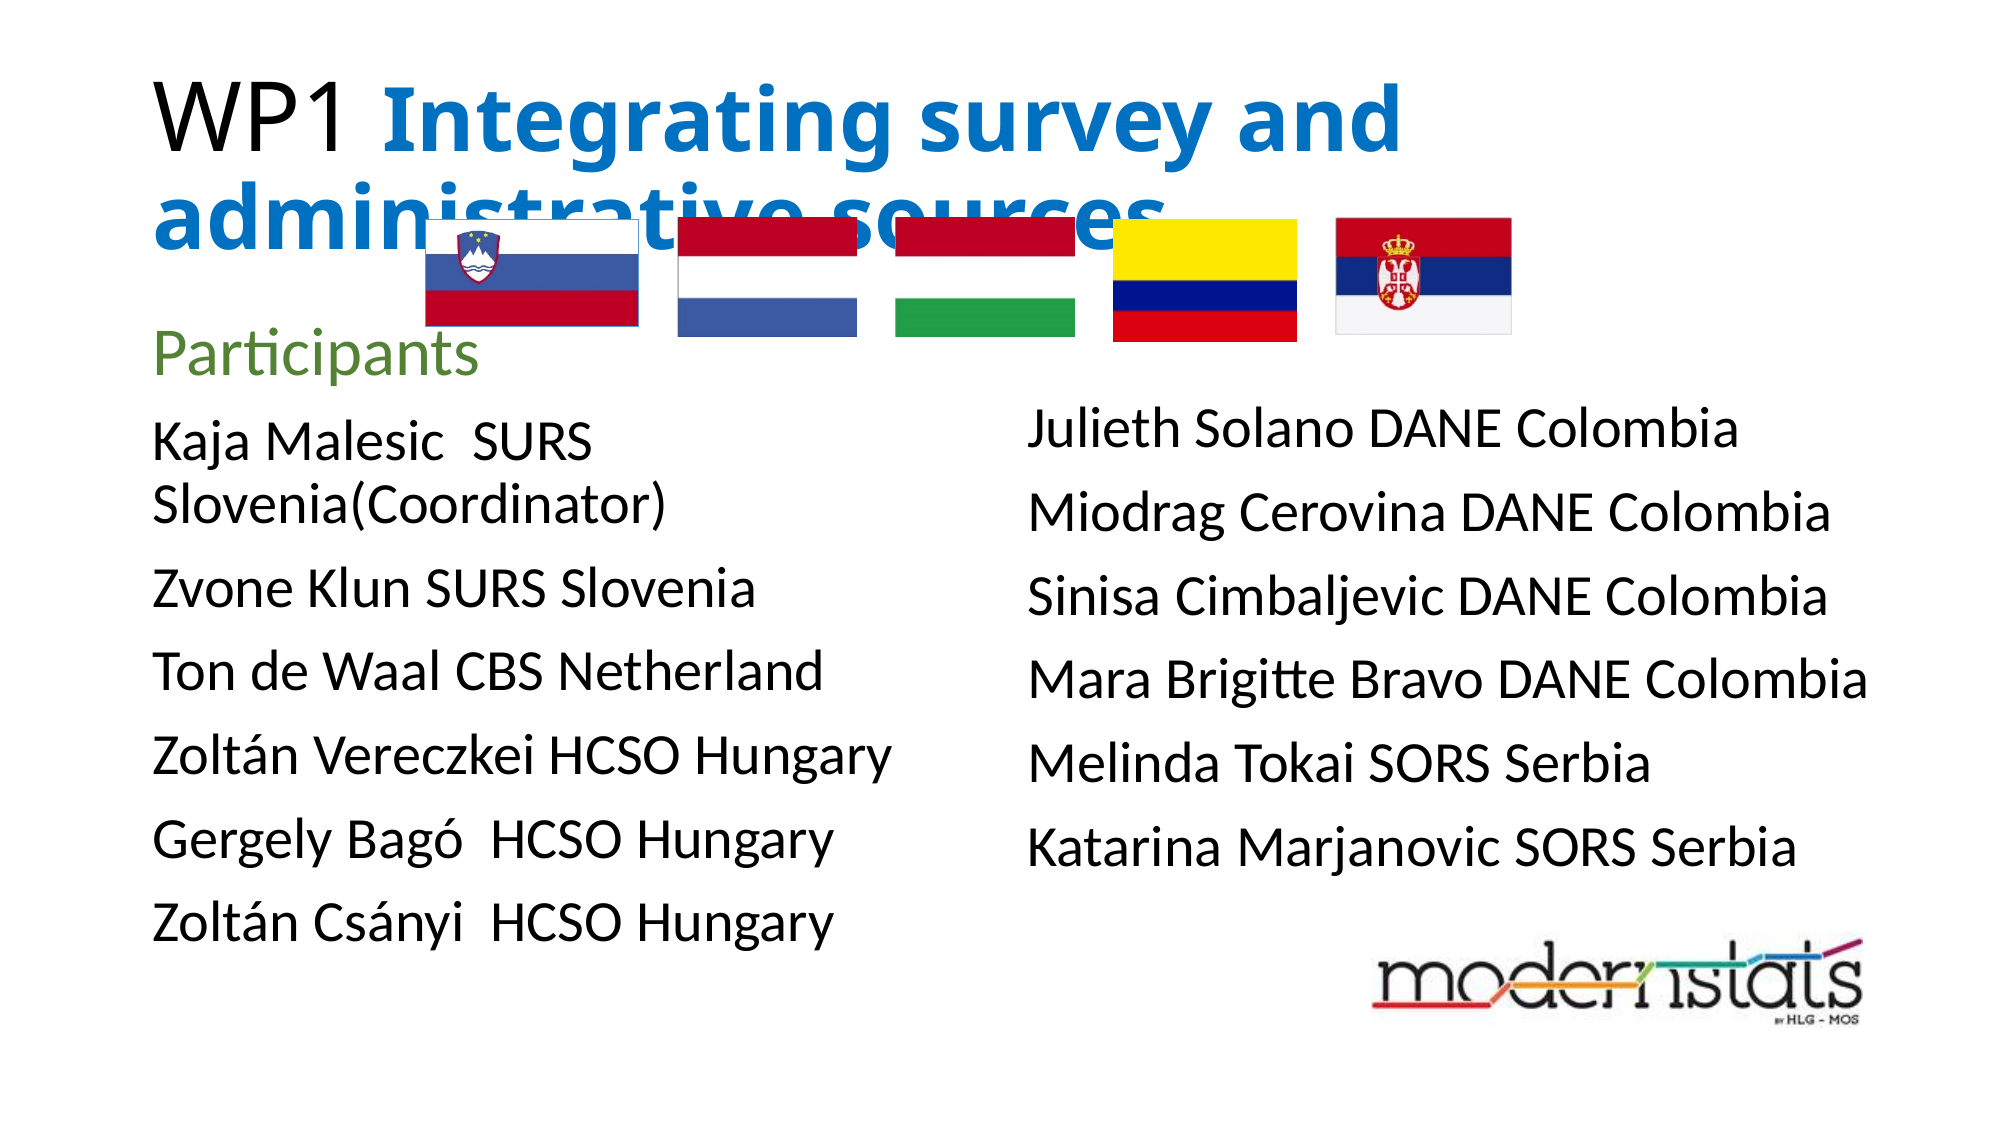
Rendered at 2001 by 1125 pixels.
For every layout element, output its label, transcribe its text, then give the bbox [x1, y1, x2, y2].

picture [1113, 219, 1297, 342]
picture [1371, 1014, 1863, 1028]
title WP1 Integrating survey and administrative sources [137, 59, 1863, 278]
list Julieth Solano DANE Colombia Miodrag Cerovina DANE Colombia Sinisa Cimbaljevic DANE Colombia Mara Brigitte Bravo DANE Colombia Melinda Tokai SORS Serbia Katarina Marjanovic SORS Serbia [1012, 299, 1934, 1014]
picture [424, 219, 639, 327]
picture [1335, 217, 1512, 335]
picture [677, 217, 857, 337]
picture [895, 217, 1075, 337]
list Participants Kaja Malesic SURS Slovenia(Coordinator) Zvone Klun SURS Slovenia Ton de Waal CBS Netherland Zoltán Vereczkei HCSO Hungary Gergely Bagó HCSO Hungary Zoltán Csányi HCSO Hungary [137, 299, 988, 1014]
